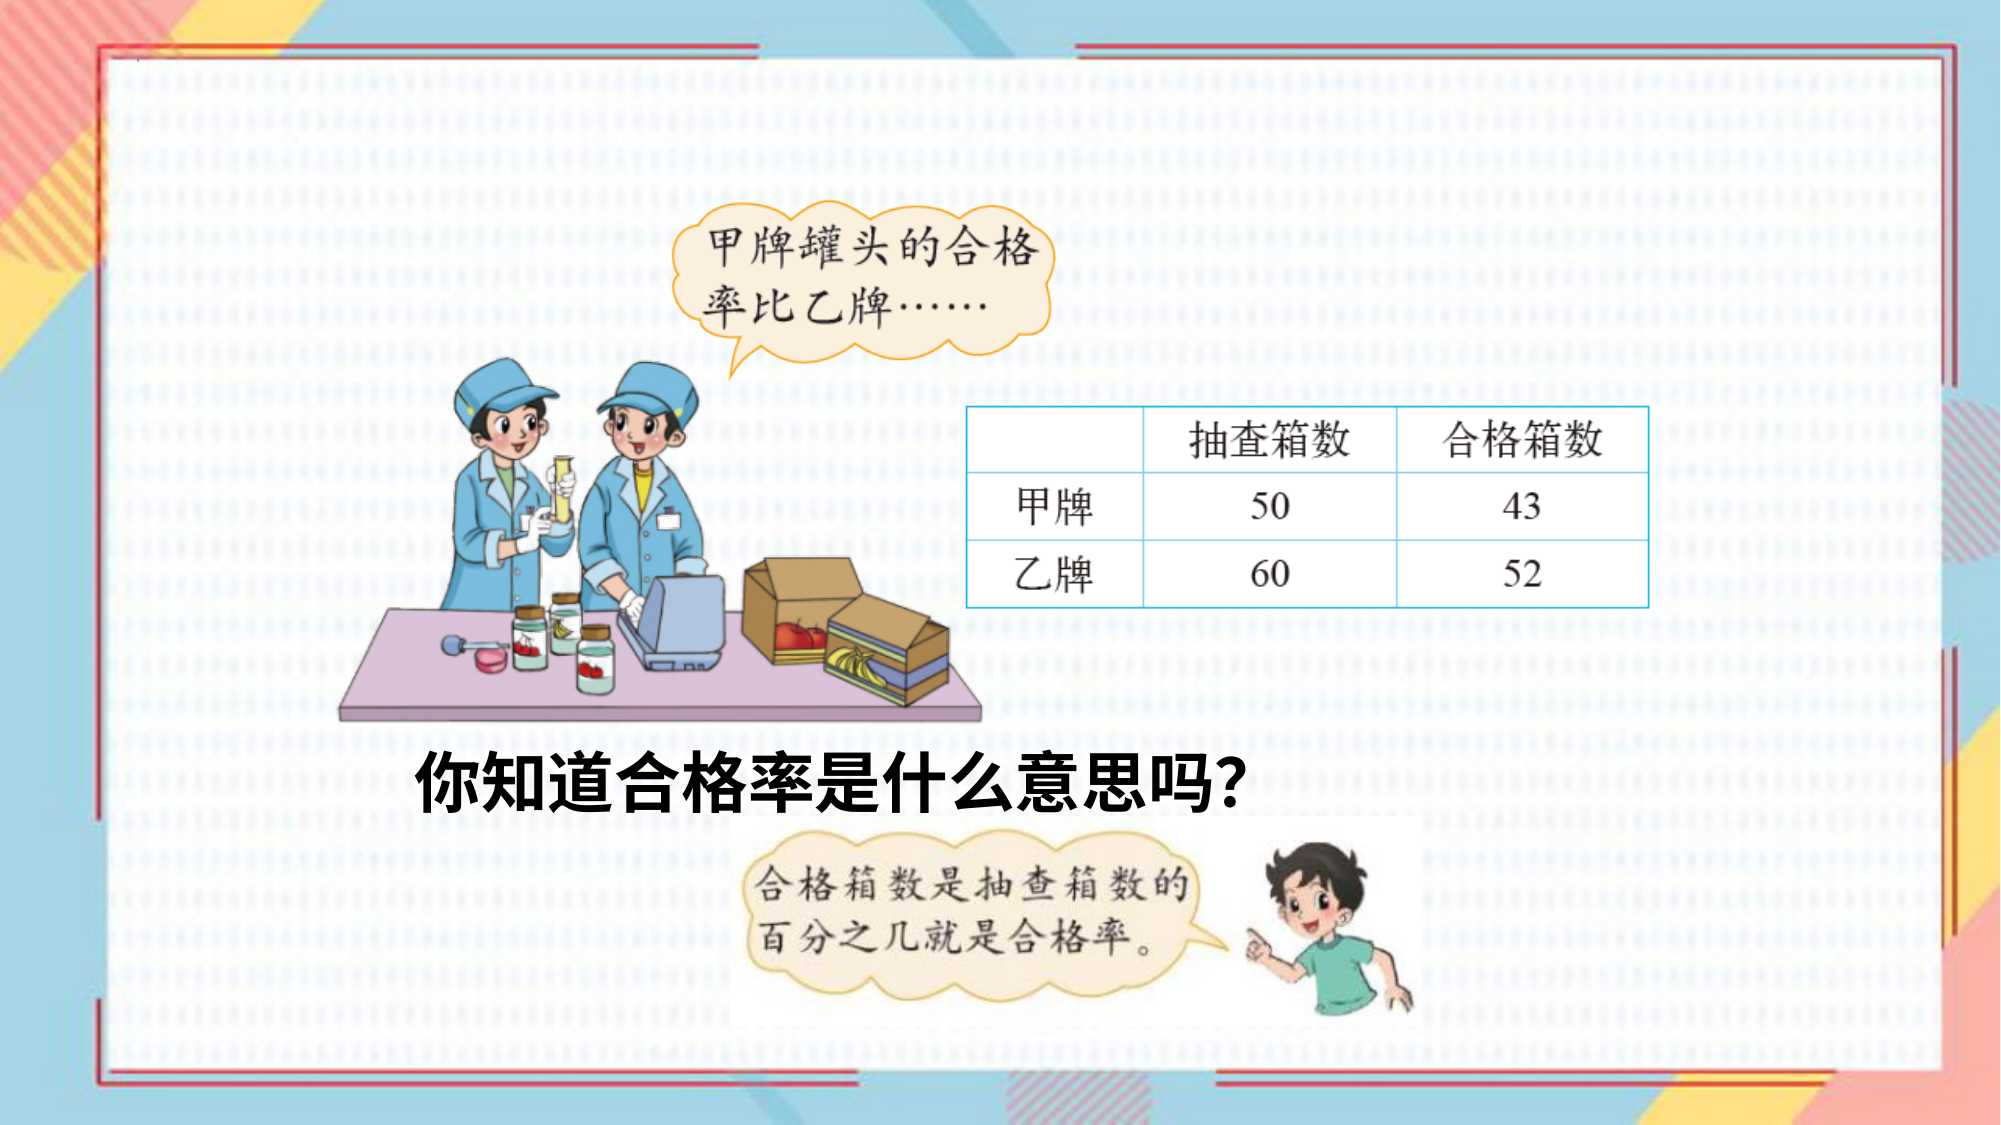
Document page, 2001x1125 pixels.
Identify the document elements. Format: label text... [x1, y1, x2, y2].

picture [0, 0, 2001, 1125]
text_box 你知道合格率是什么意思吗？ [399, 733, 1392, 828]
